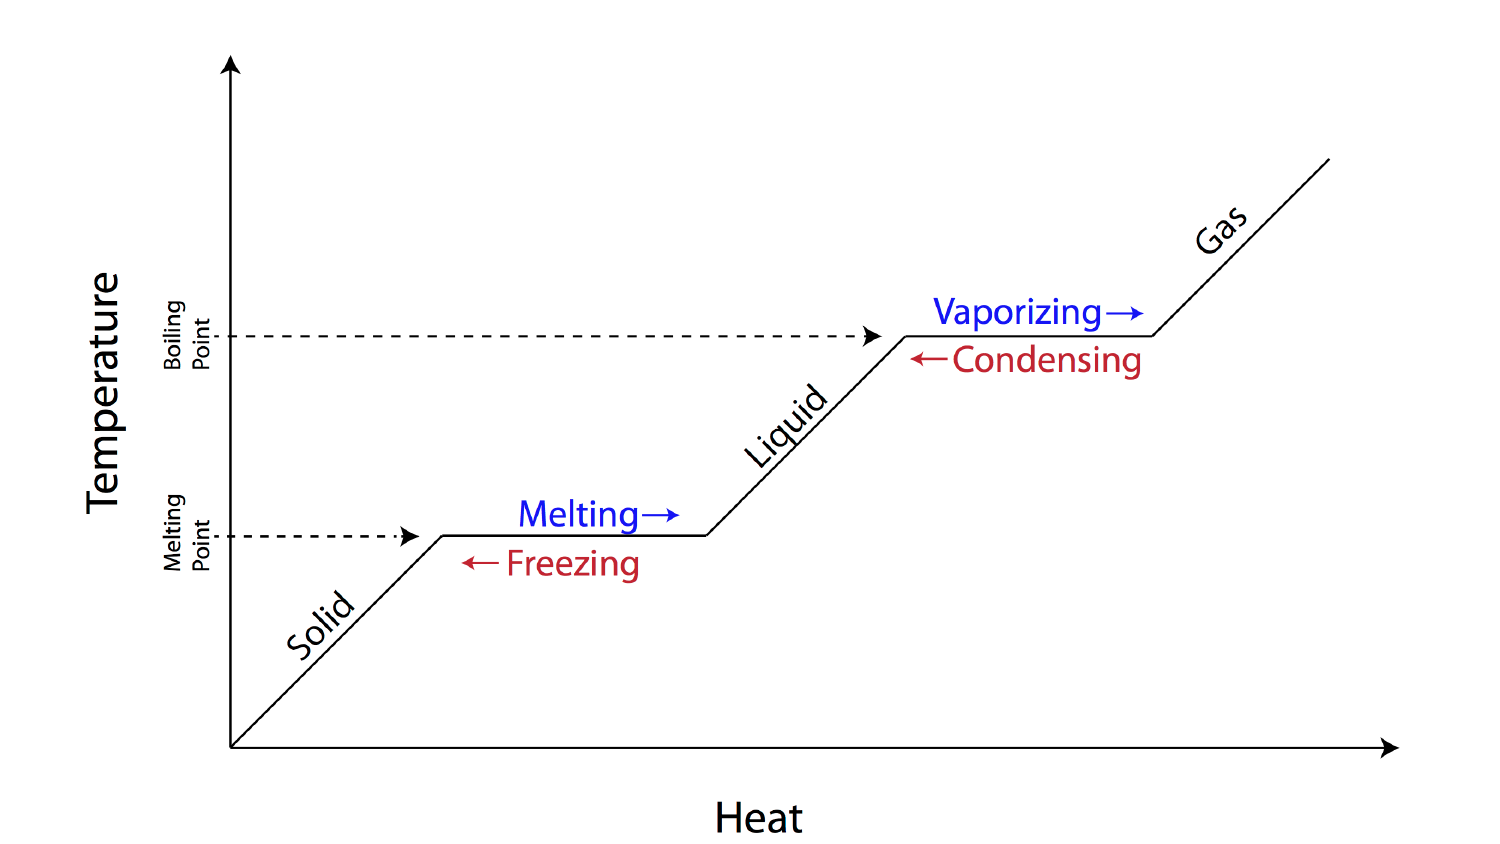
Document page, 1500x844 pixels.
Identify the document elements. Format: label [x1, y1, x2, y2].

picture [66, 19, 1419, 844]
